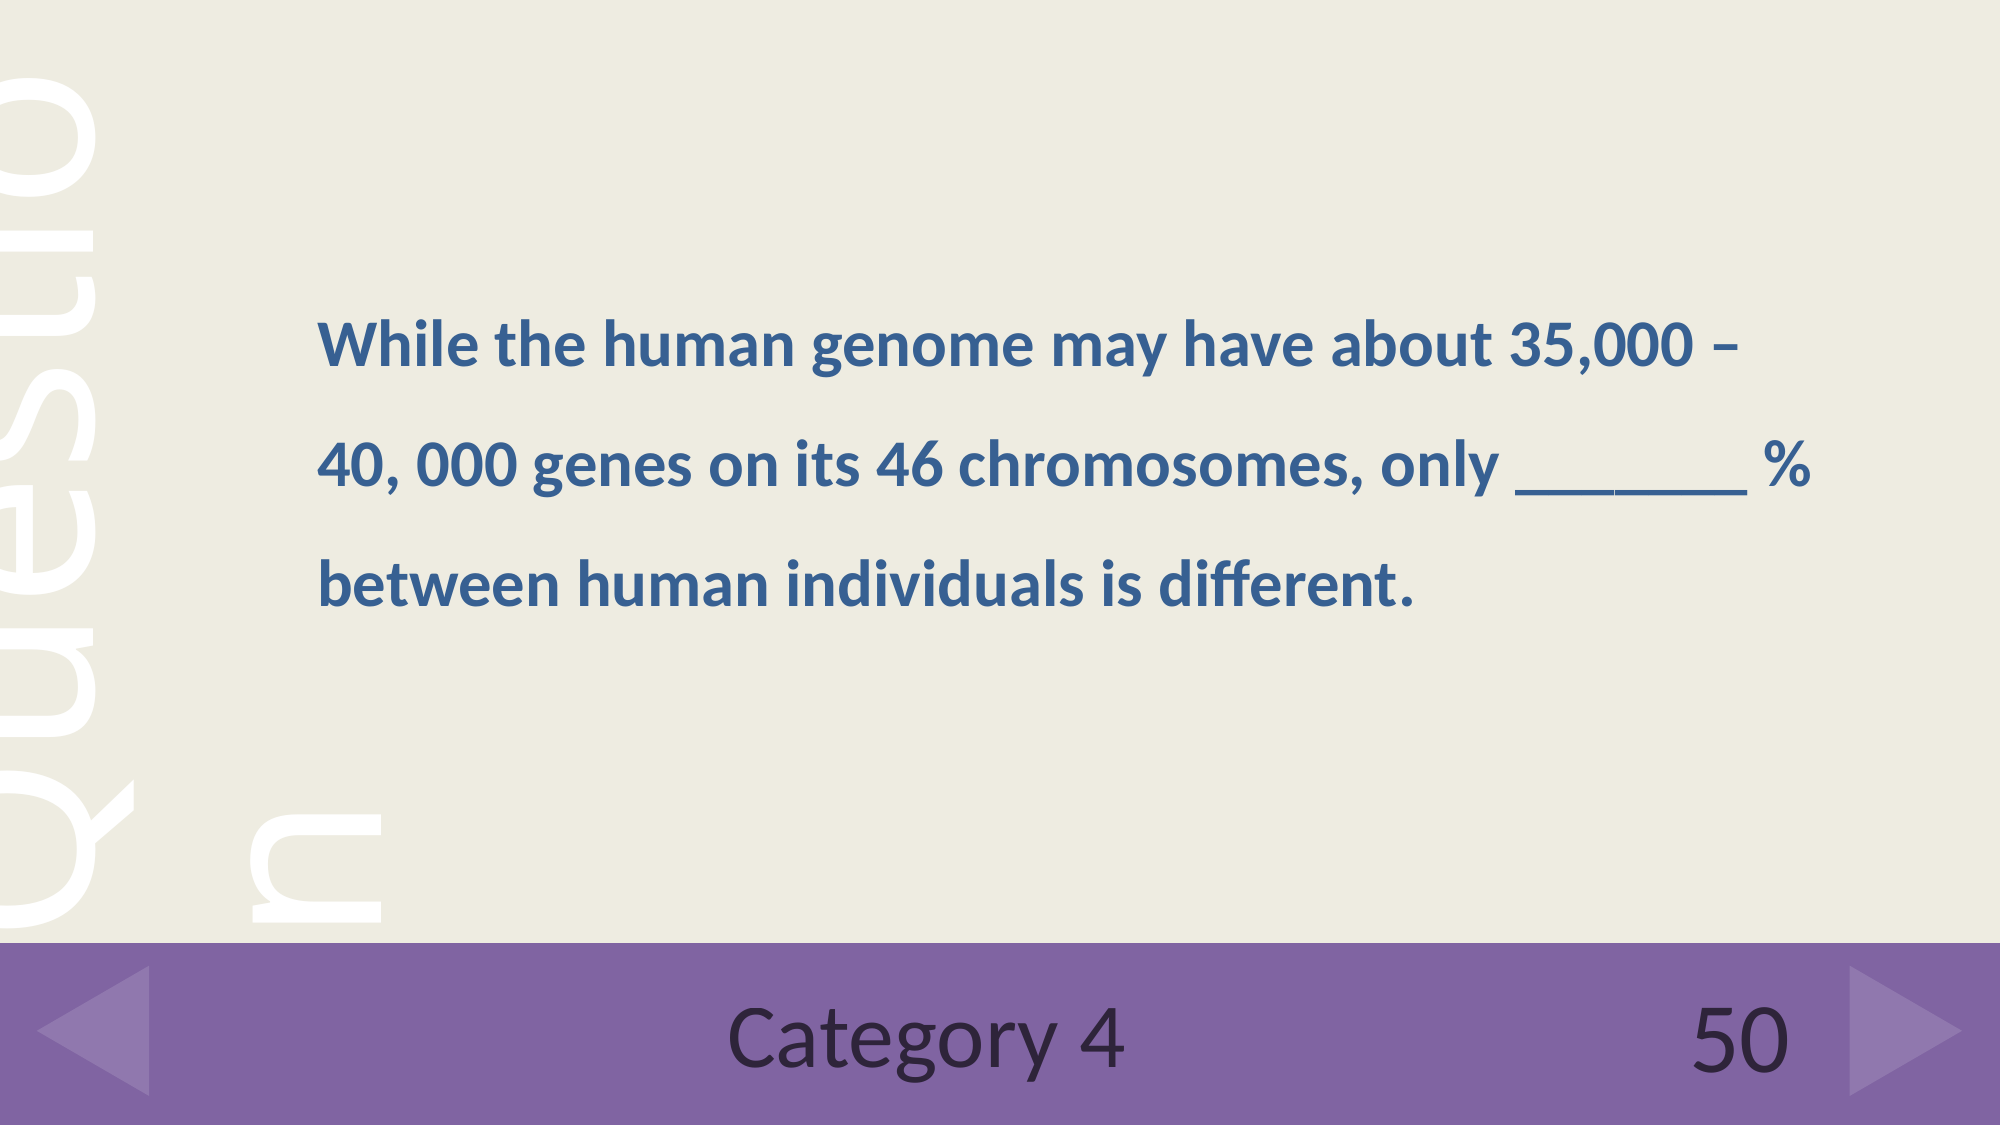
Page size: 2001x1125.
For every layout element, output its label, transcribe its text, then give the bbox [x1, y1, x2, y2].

title Category 4 [26, 937, 1827, 1125]
list While the human genome may have about 35,000 – 40, 000 genes on its 46 chromosomes, only _______ % between human individuals is different. [302, 149, 1889, 850]
